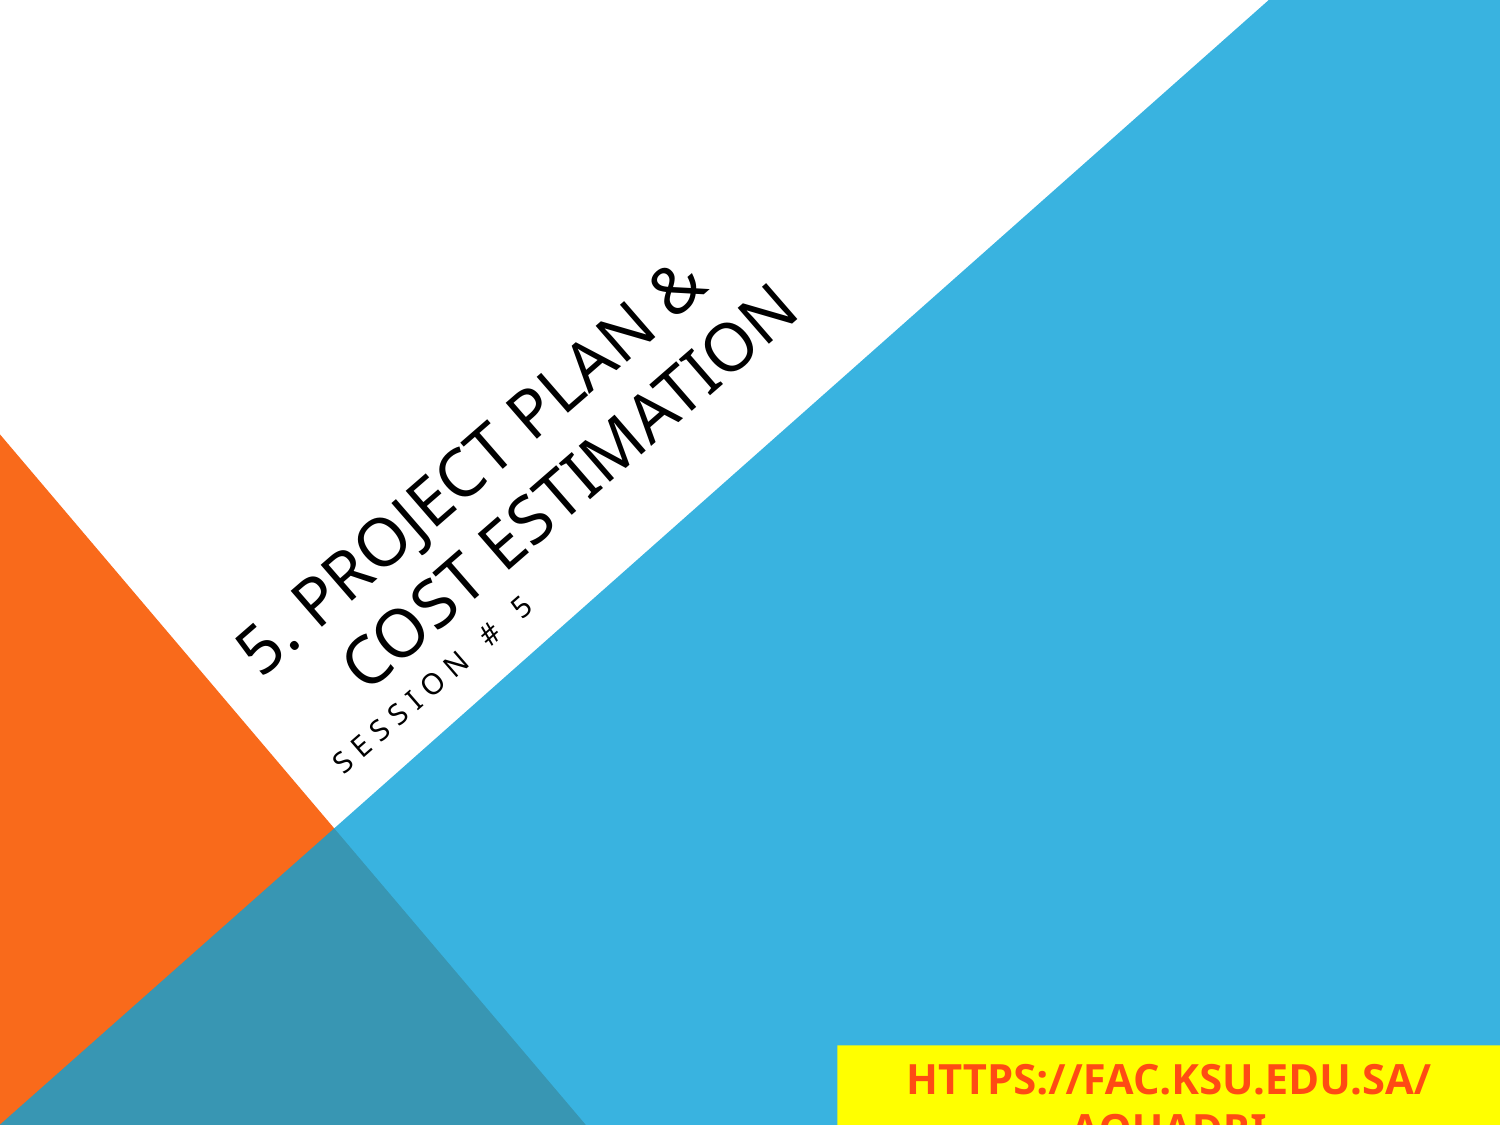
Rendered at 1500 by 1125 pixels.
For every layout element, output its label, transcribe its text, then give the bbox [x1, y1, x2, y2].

text_box https://fac.ksu.edu.sa/aquadri [837, 1045, 1500, 1125]
subtitle Session # 5 [312, 61, 1154, 804]
title 5. Project PLAN & cost estimation [182, 4, 1012, 761]
